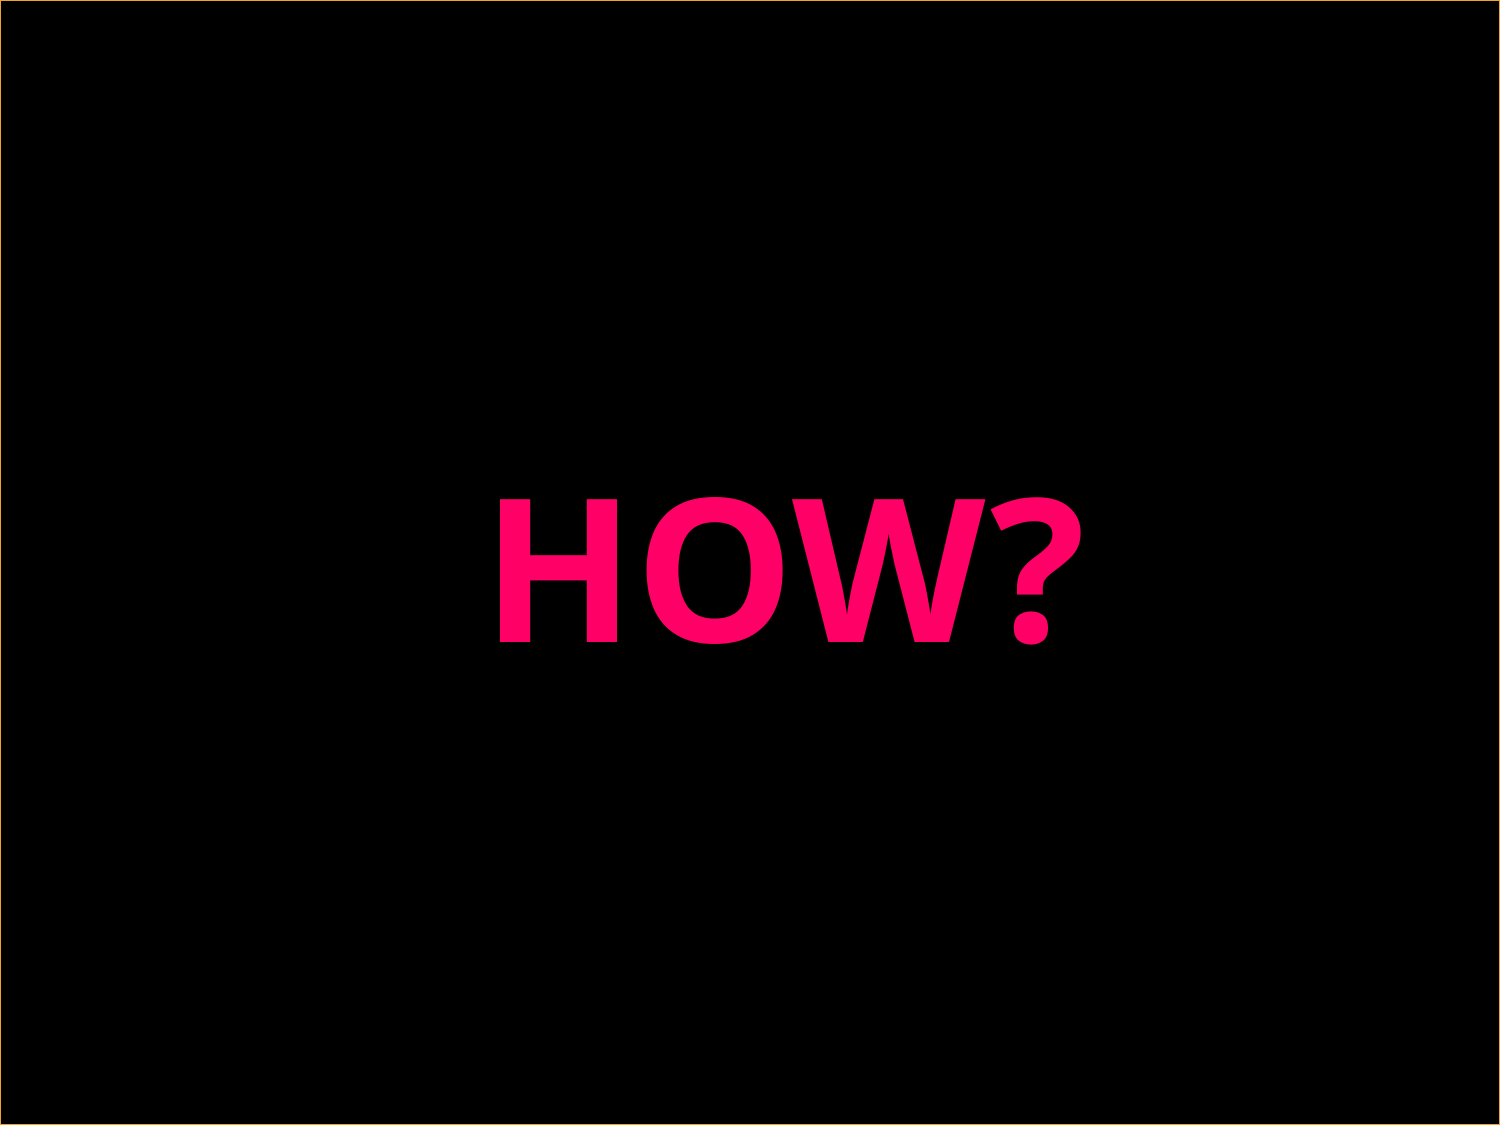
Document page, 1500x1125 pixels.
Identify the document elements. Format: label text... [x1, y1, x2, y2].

title How? [0, 0, 1500, 1125]
